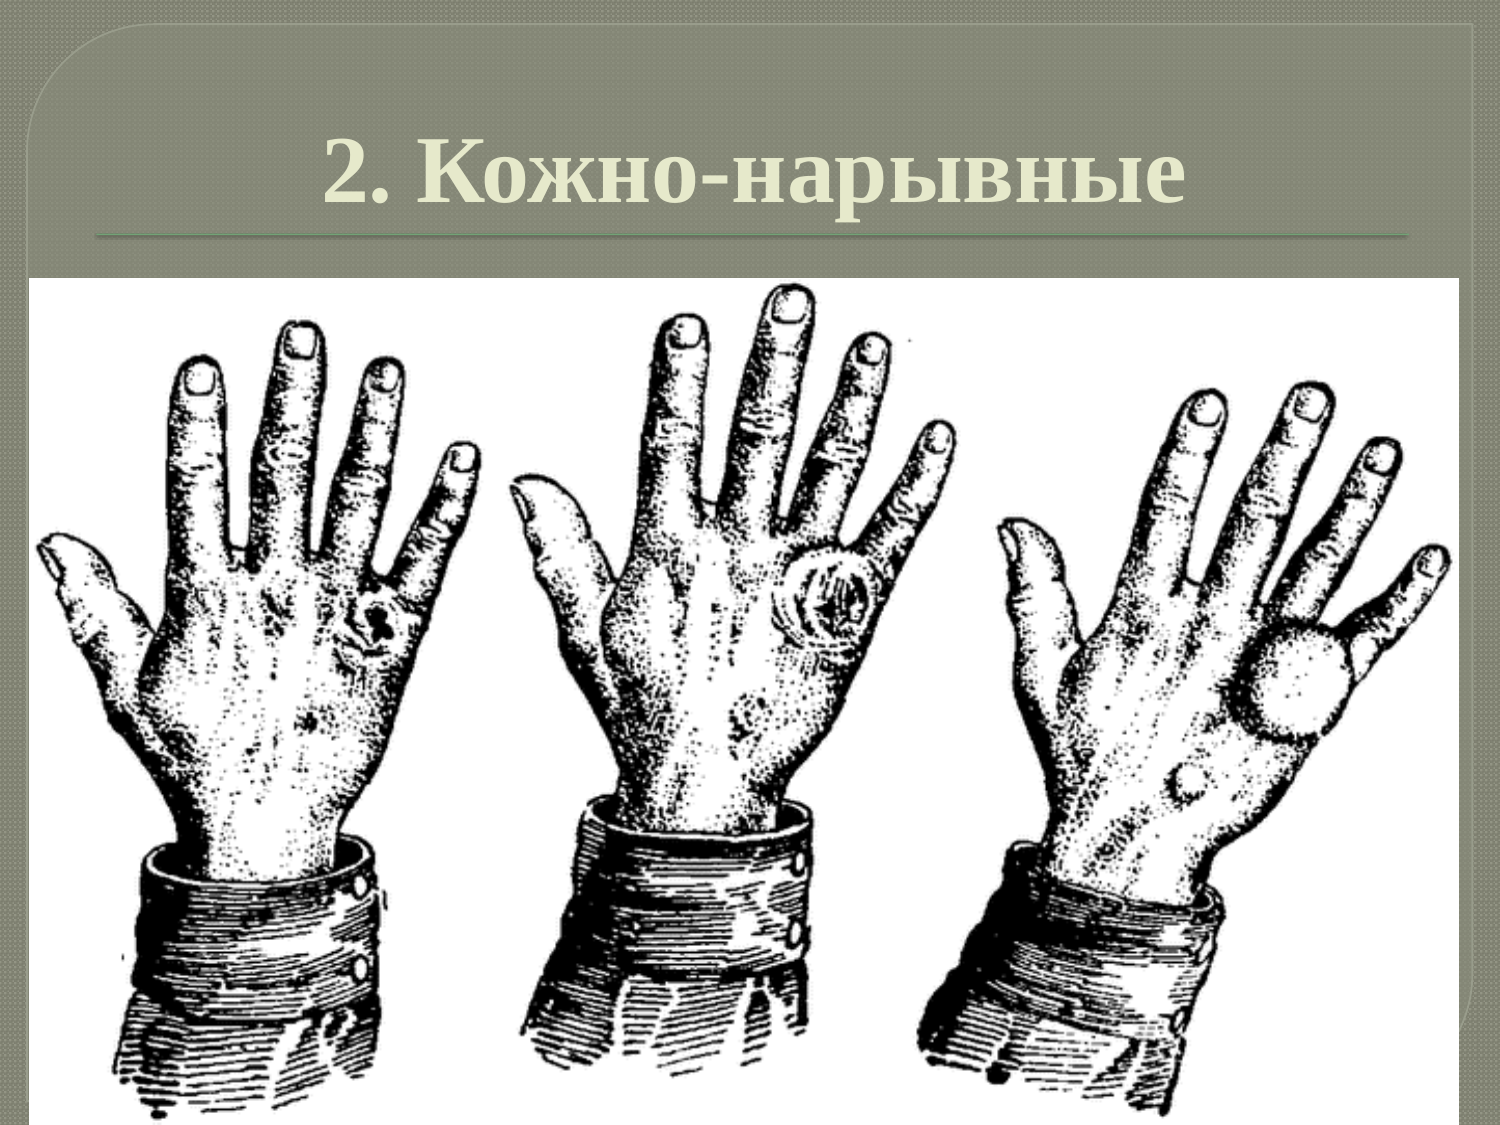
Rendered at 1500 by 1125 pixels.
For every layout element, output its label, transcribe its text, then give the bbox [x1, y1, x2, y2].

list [29, 278, 1459, 1125]
title 2. Кожно-нарывные [75, 41, 1425, 230]
